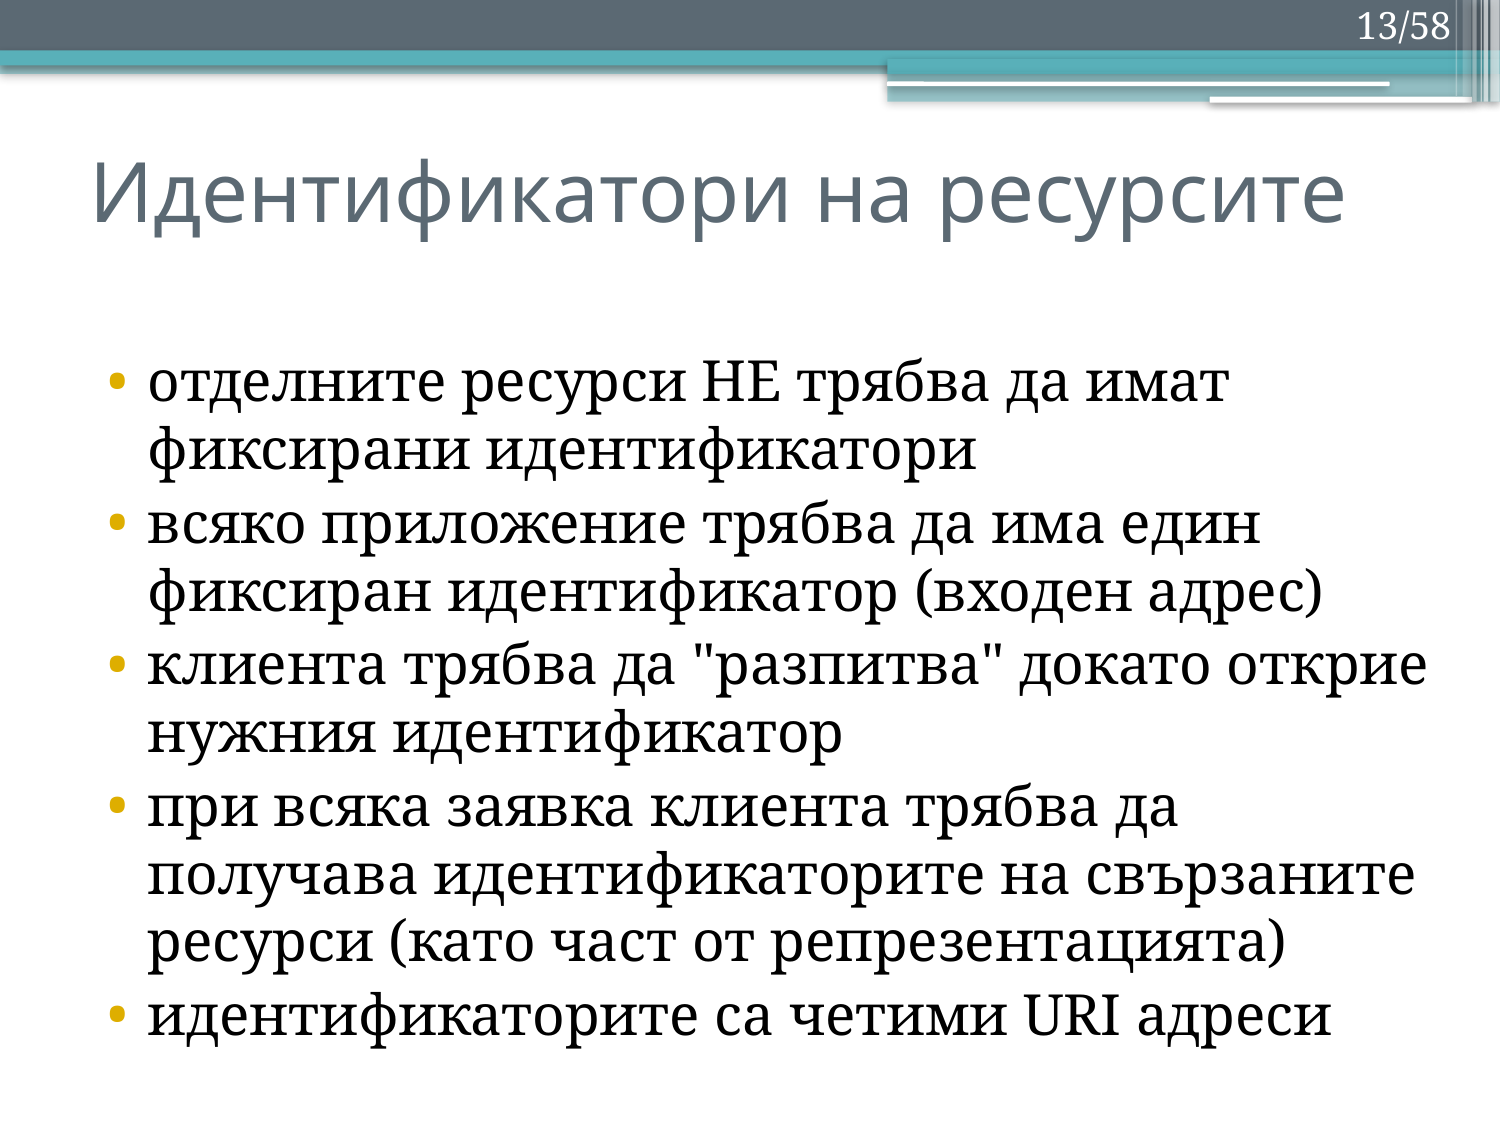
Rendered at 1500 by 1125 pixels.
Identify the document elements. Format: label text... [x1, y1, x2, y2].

slide_number 13/58 [1305, 0, 1466, 61]
list отделните ресурси НЕ трябва да имат фиксирани идентификатори всяко приложение трябва да има един фиксиран идентификатор (входен адрес) клиента трябва да "разпитва" докато открие нужния идентификатор при всяка заявка клиента трябва да получава идентификаторите на свързаните ресурси (като част от репрезентацията) идентификаторите са четими URI адреси [75, 338, 1471, 1106]
title Идентификатори на ресурсите [75, 101, 1425, 277]
